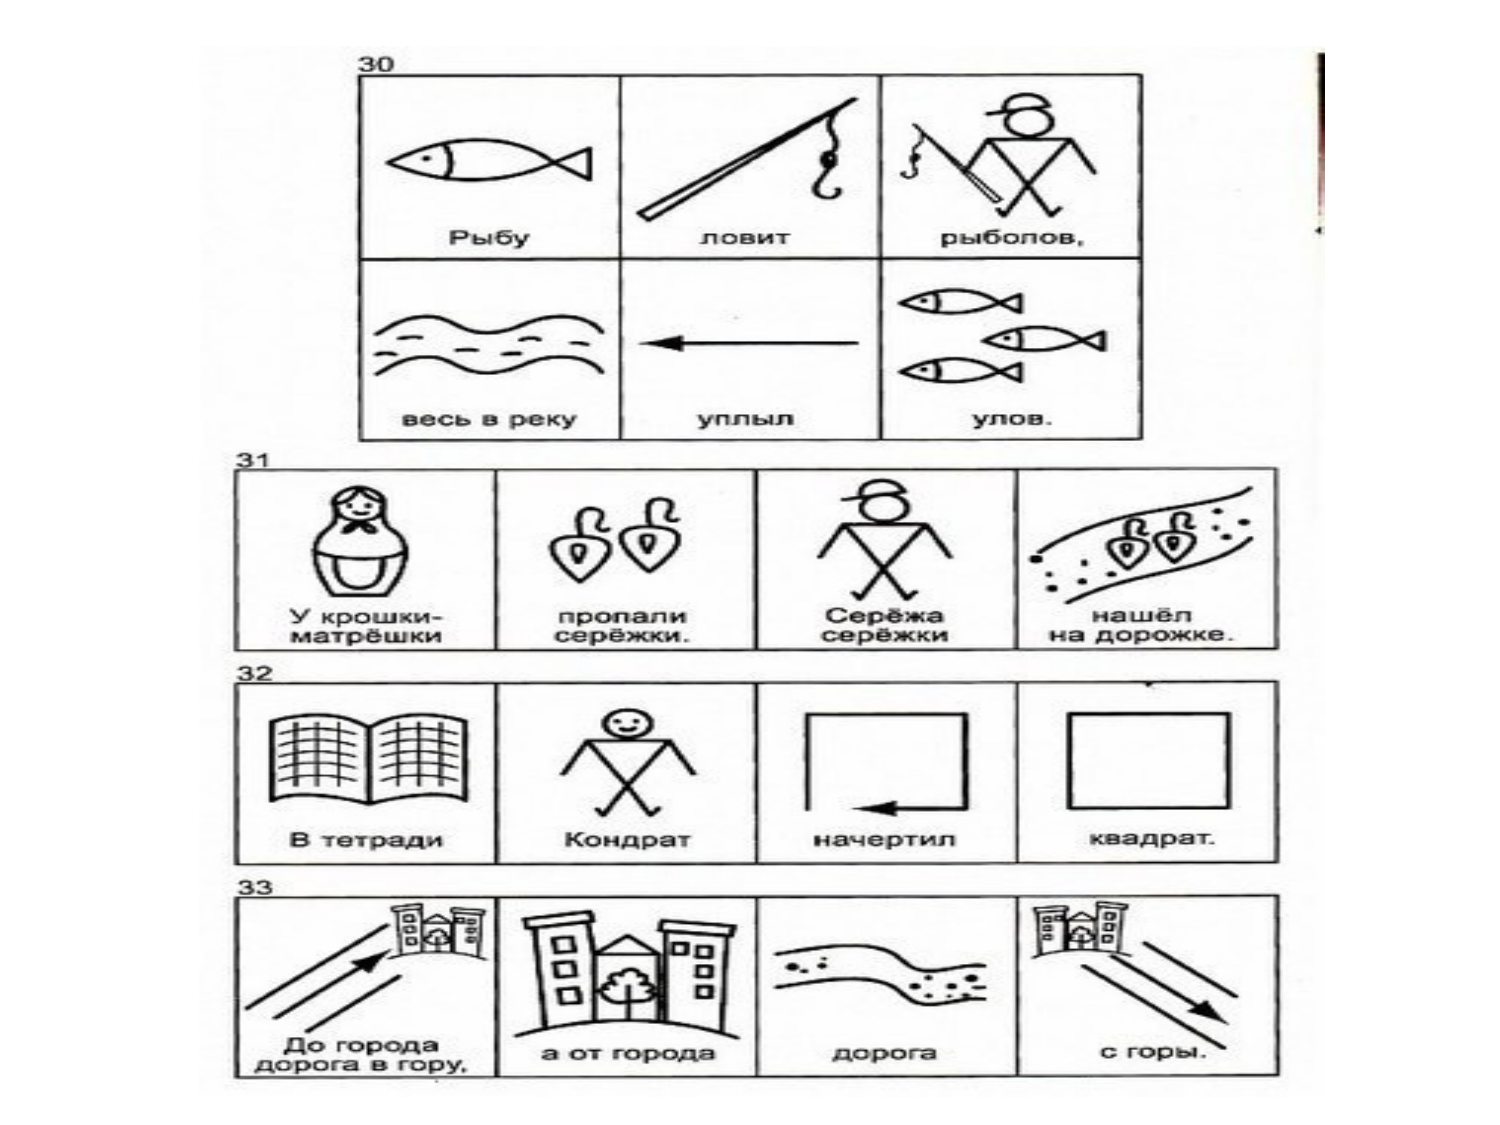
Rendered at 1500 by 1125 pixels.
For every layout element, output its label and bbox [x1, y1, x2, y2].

picture [198, 46, 1325, 1097]
